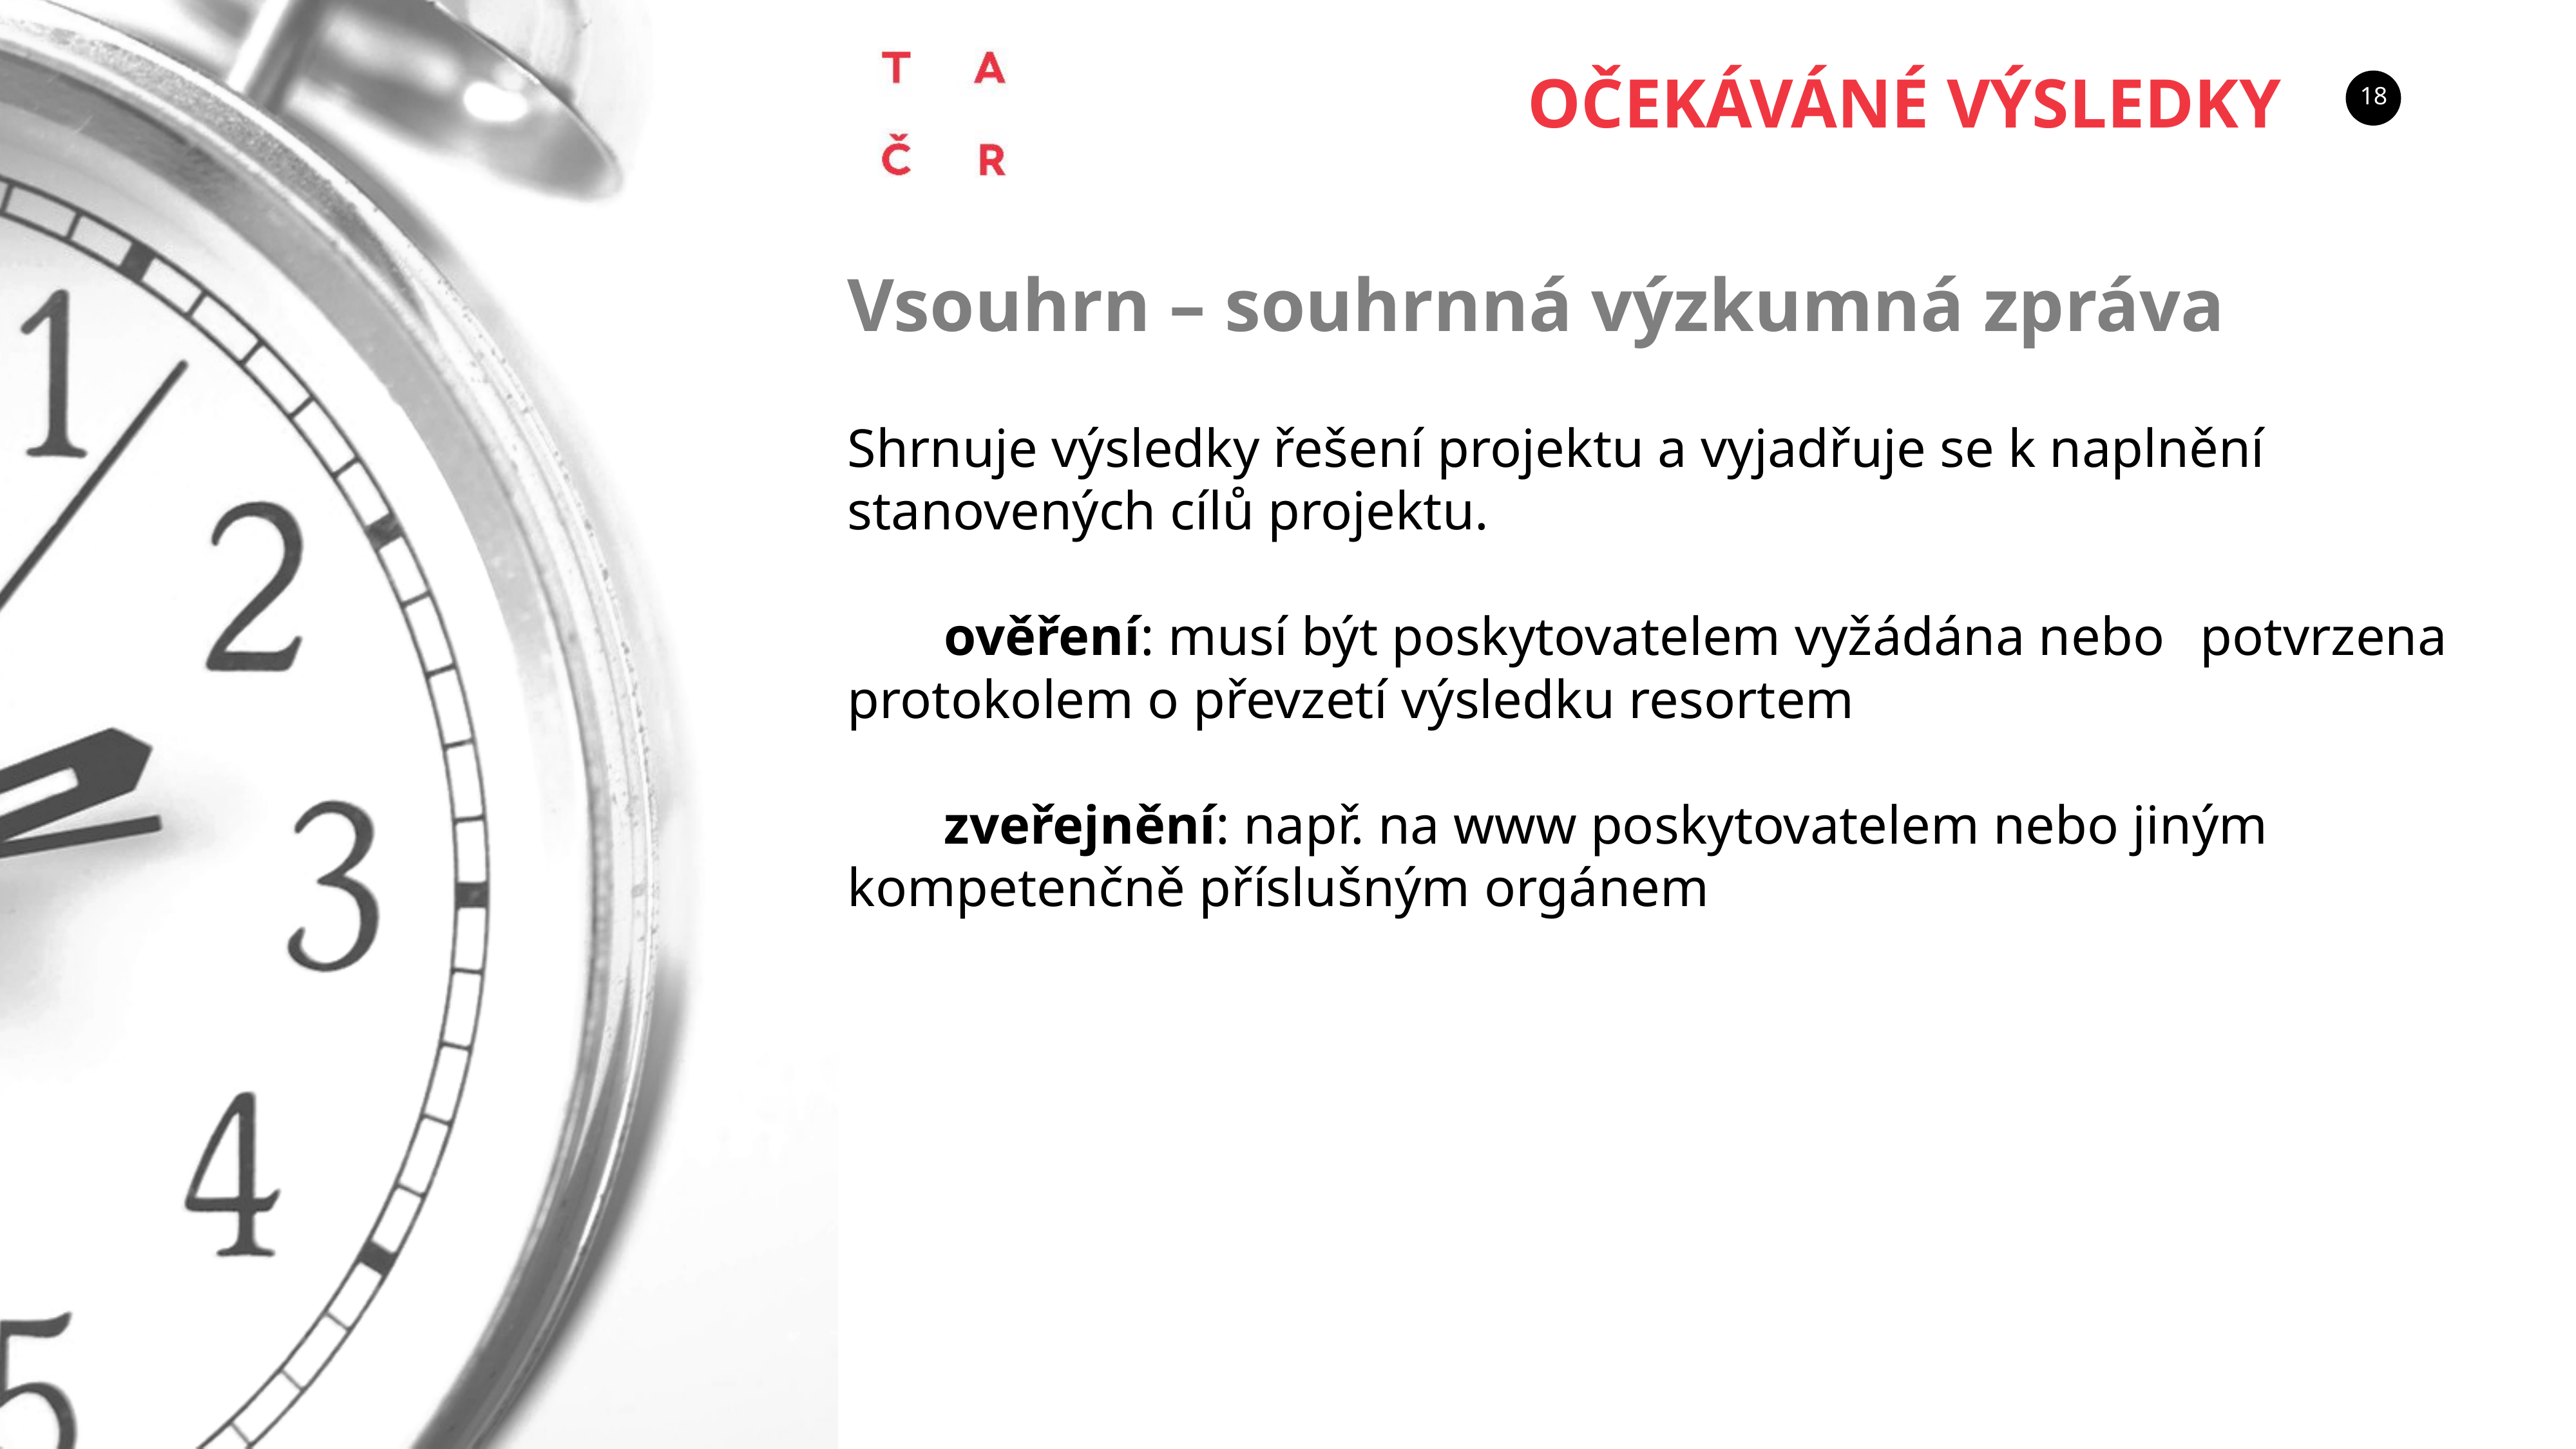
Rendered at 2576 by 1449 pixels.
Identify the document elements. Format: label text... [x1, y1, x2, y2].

picture [0, 0, 1058, 1449]
text_box OČEKÁVÁNÉ VÝSLEDKY [1518, 56, 2291, 146]
text_box Vsouhrn – souhrnná výzkumná zpráva [839, 254, 2576, 351]
text_box Shrnuje výsledky řešení projektu a vyjadřuje se k naplnění stanovených cílů projektu. ověření: musí být poskytovatelem vyžádána nebo potvrzena protokolem o převzetí výsledku resortem zveřejnění: např. na www poskytovatelem nebo jiným kompetenčně příslušným orgánem [839, 410, 2576, 922]
